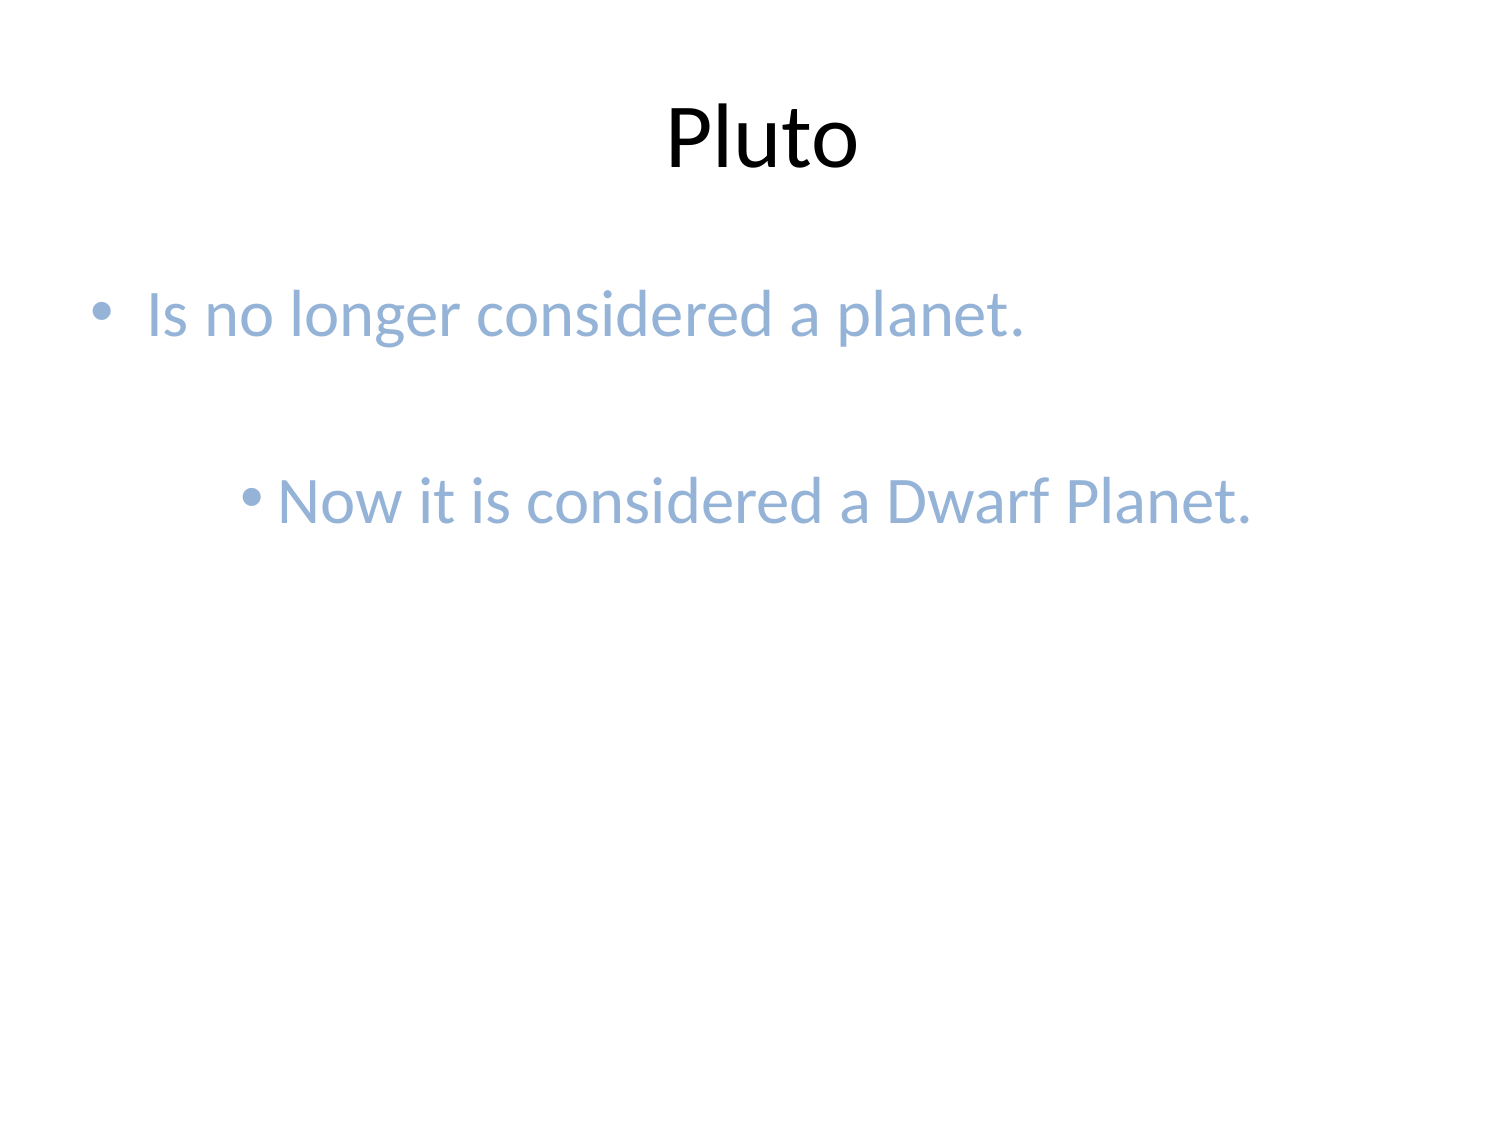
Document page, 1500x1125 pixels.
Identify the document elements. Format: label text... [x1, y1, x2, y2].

title Pluto [87, 37, 1438, 225]
list Is no longer considered a planet. Now it is considered a Dwarf Planet. [75, 262, 1425, 1005]
